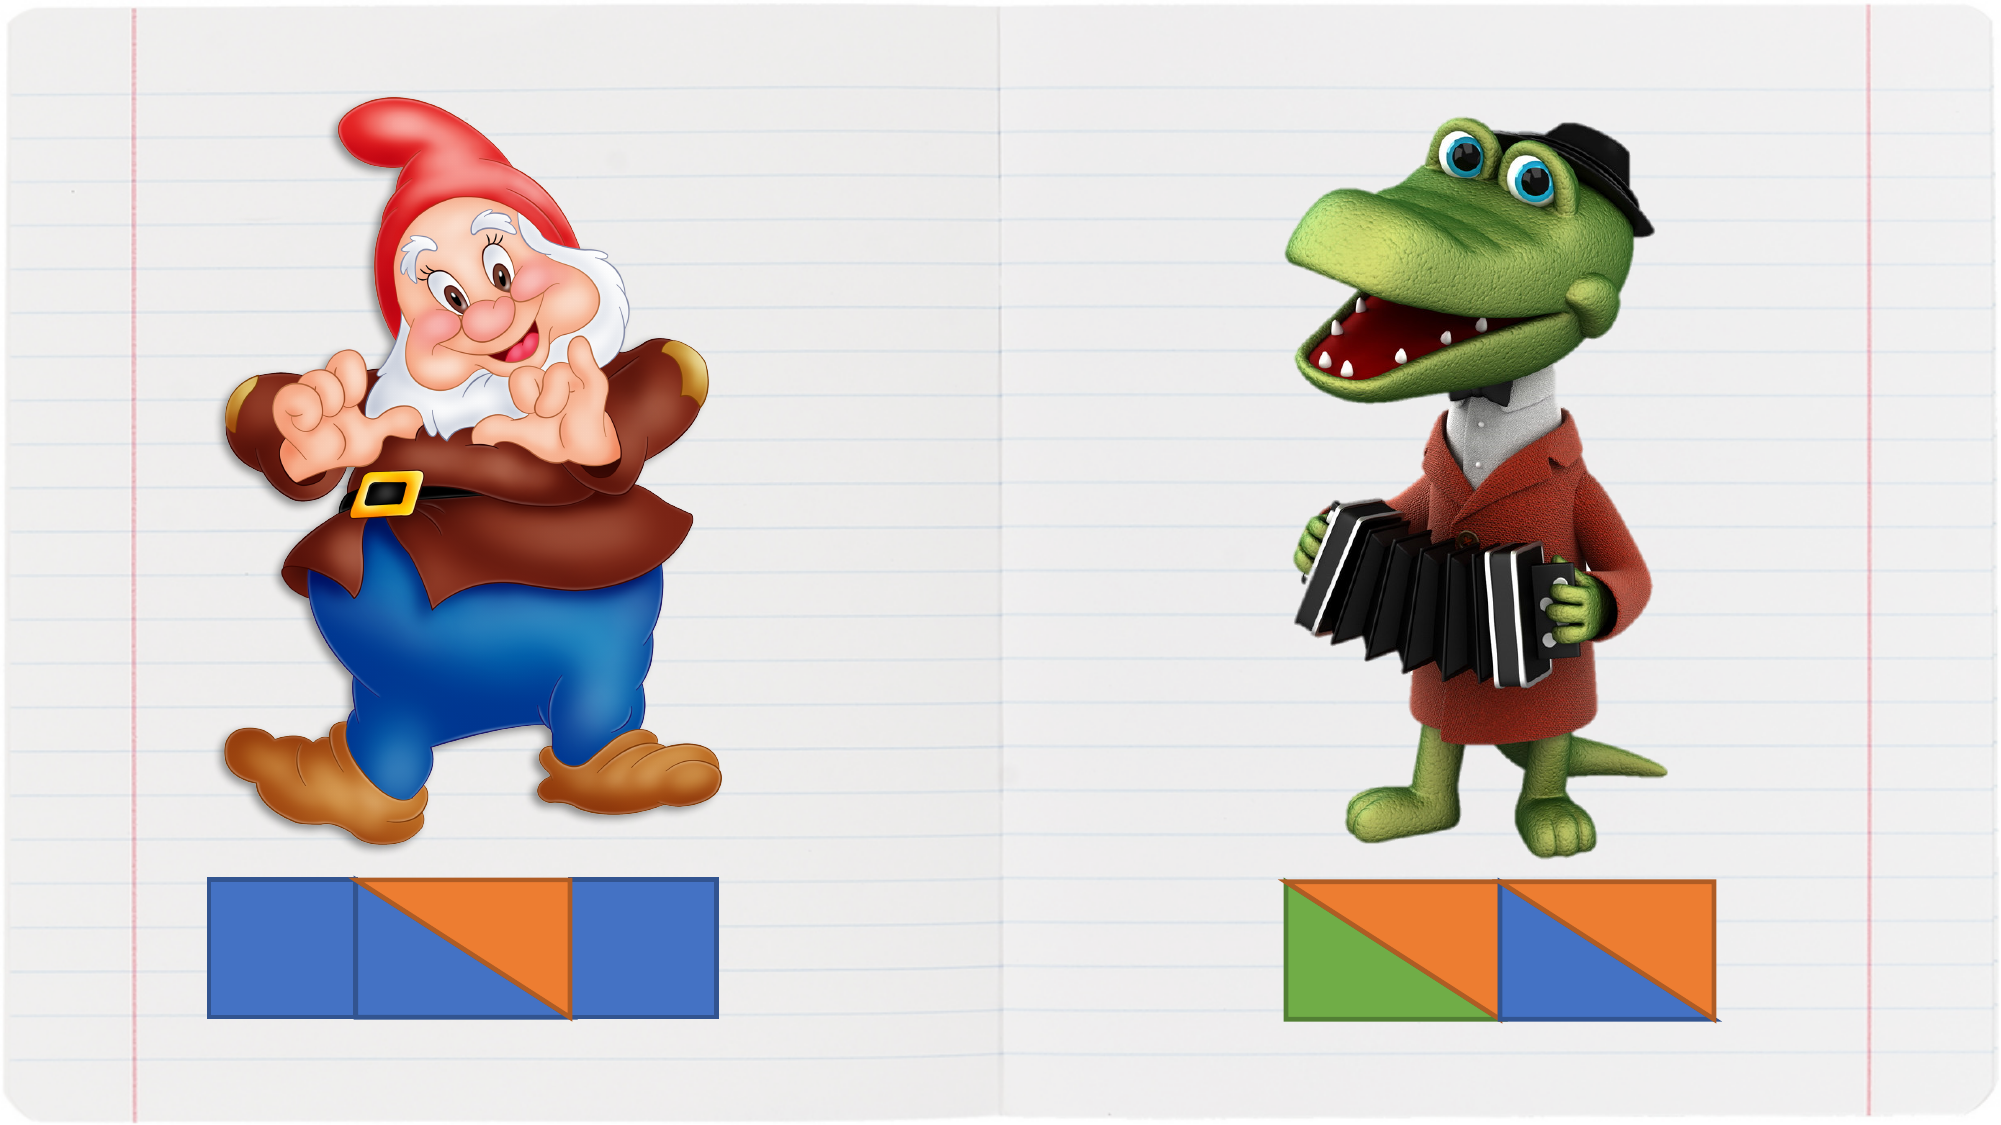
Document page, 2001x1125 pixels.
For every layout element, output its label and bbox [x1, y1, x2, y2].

picture [1118, 29, 1847, 1000]
text_box [208, 879, 717, 1018]
text_box [1285, 881, 1714, 1020]
picture [203, 85, 751, 851]
